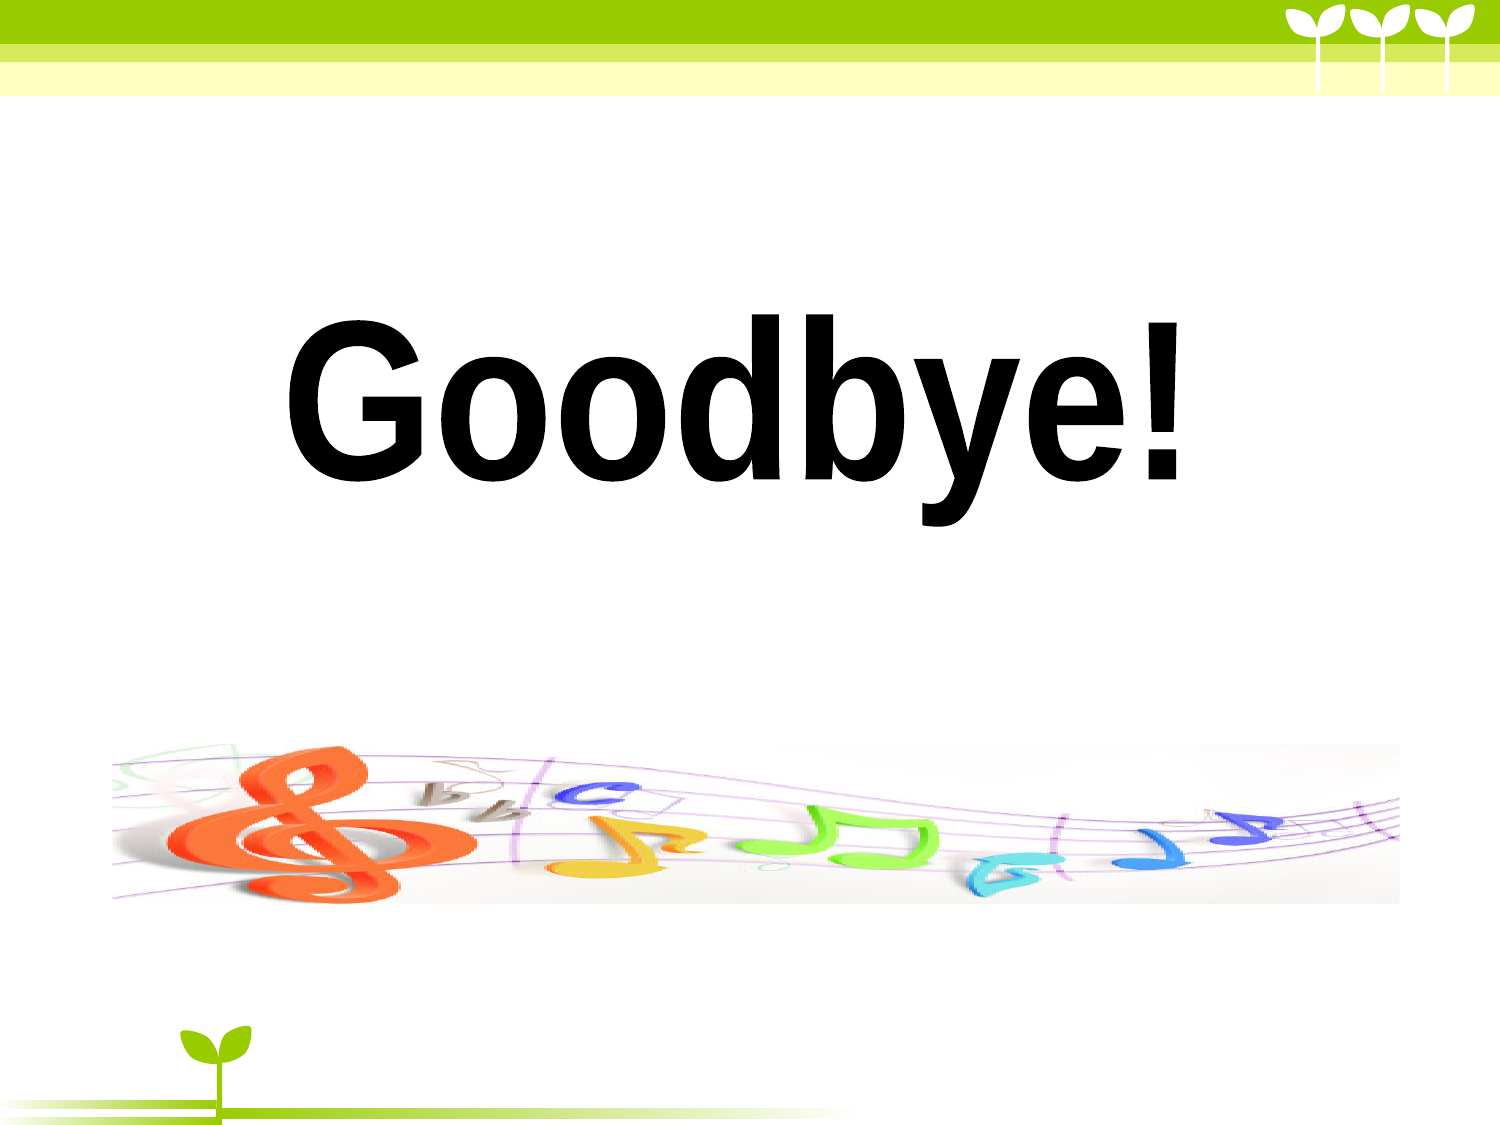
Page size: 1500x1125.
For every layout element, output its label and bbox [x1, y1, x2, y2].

picture [111, 743, 1400, 904]
